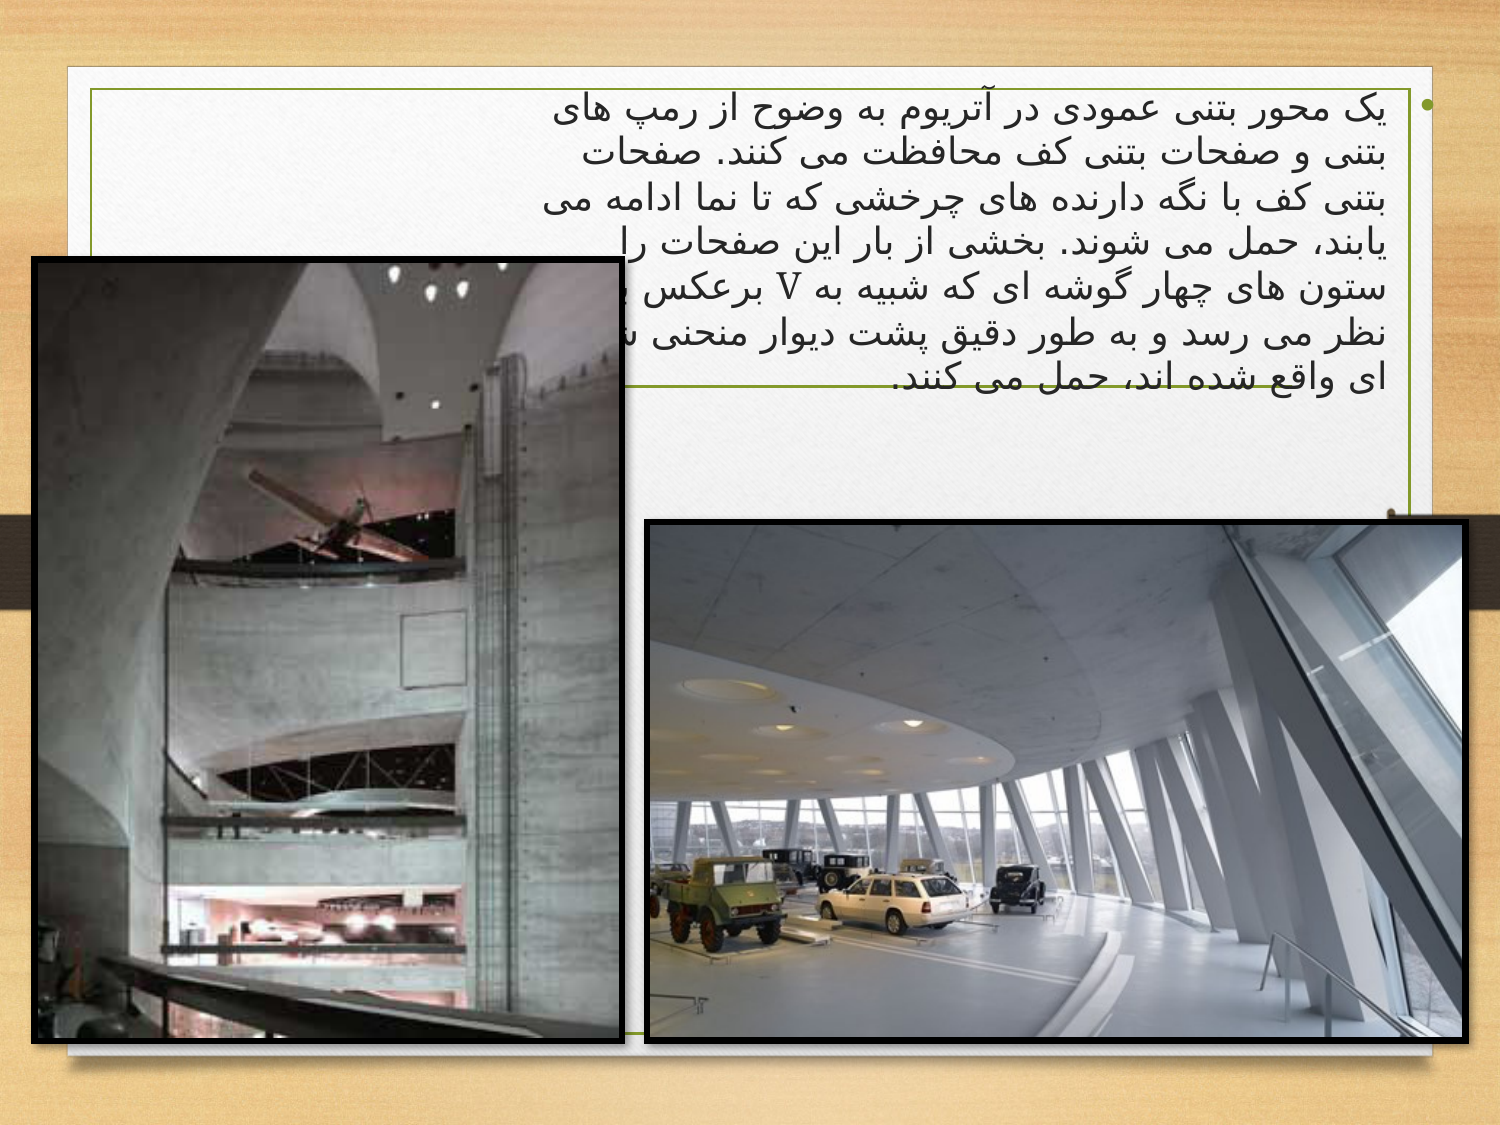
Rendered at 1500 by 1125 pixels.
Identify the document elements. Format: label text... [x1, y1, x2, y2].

list یک محور بتنی عمودی در آتریوم به وضوح از رمپ های بتنی و صفحات بتنی کف محافظت می کنند. صفحات بتنی کف با نگه دارنده های چرخشی که تا نما ادامه می یابند، حمل می شوند. بخشی از بار این صفحات را ستون های چهار گوشه ای که شبیه به V برعکس به نظر می رسد و به طور دقیق پشت دیوار منحنی شیشه ای واقع شده اند، حمل می کنند. [512, 75, 1450, 825]
picture [0, 0, 1500, 1125]
